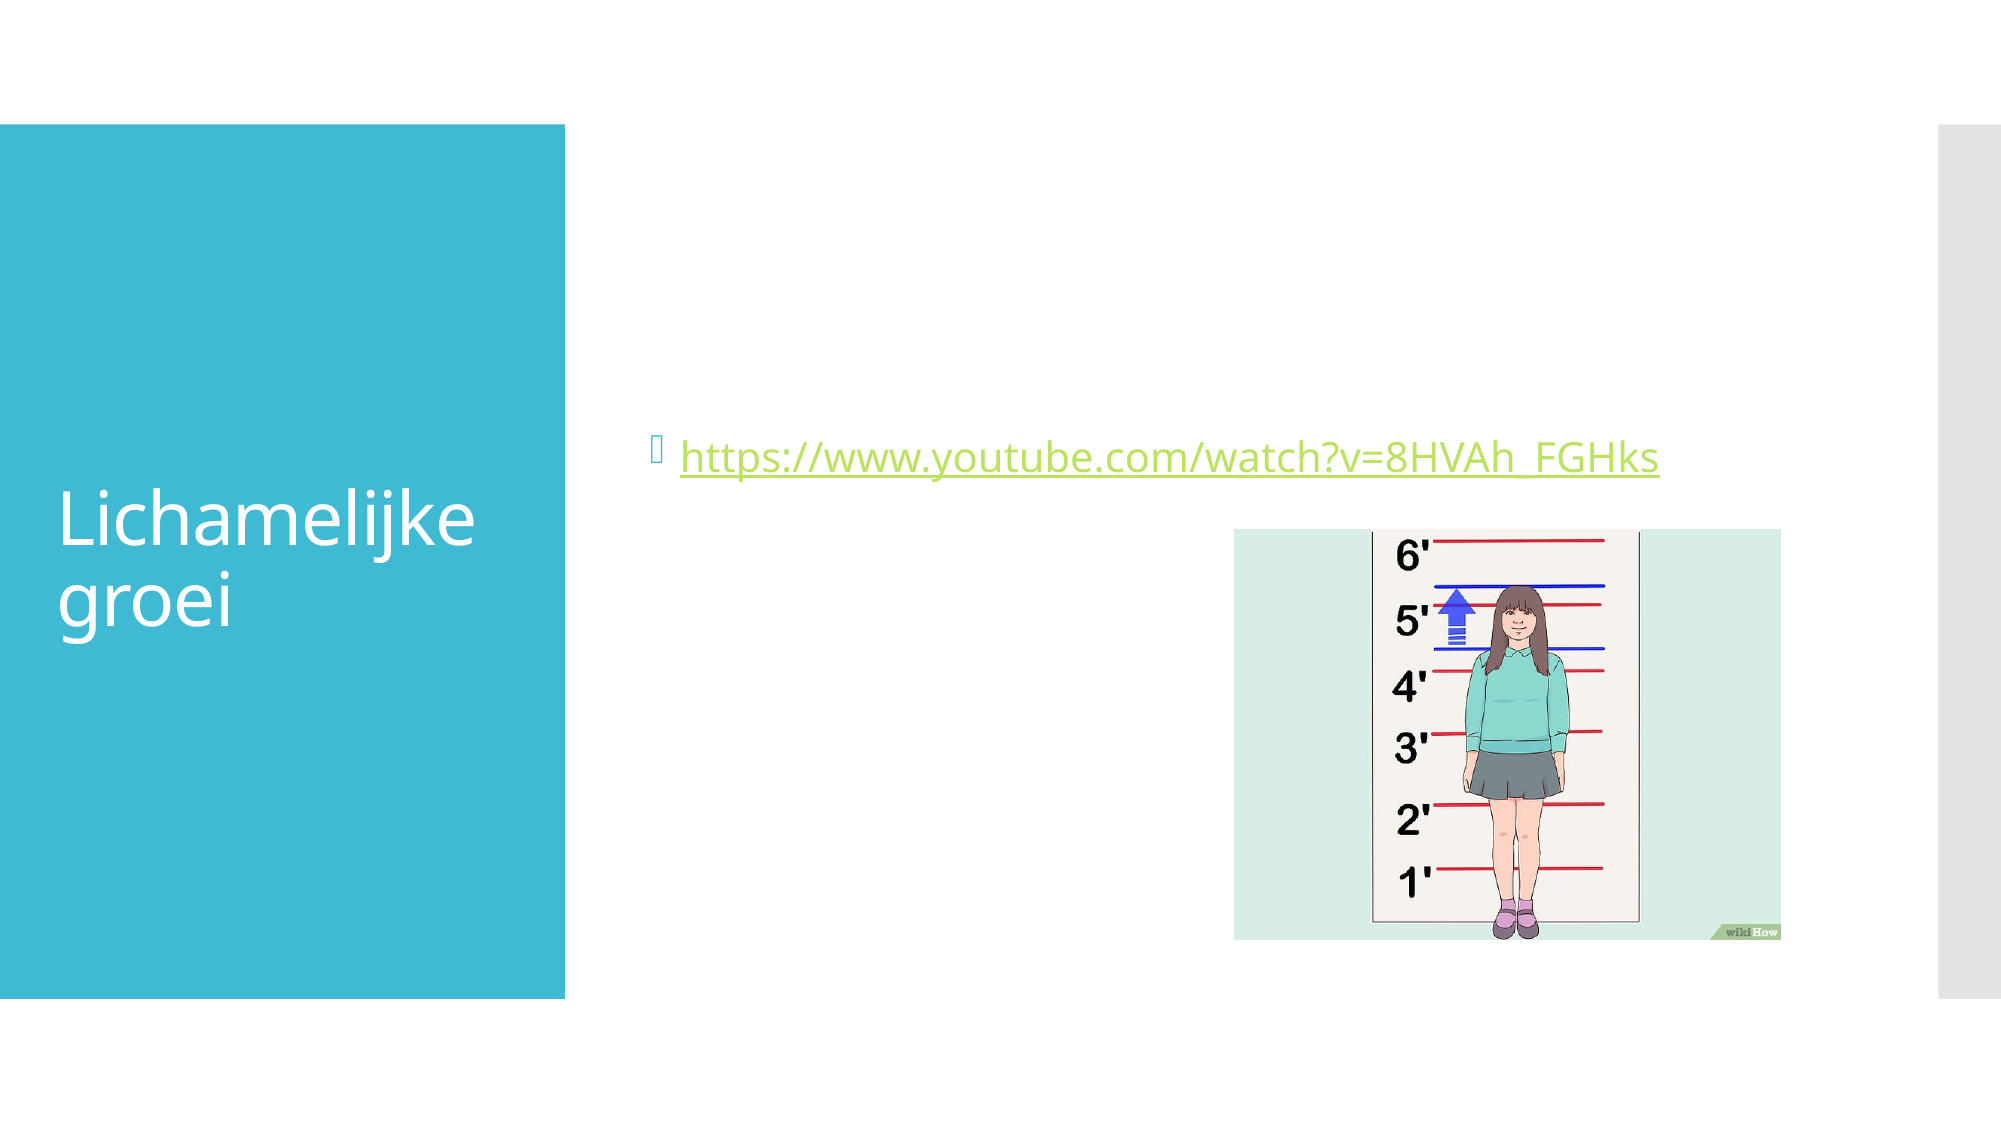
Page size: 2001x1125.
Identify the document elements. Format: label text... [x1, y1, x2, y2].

list https://www.youtube.com/watch?v=8HVAh_FGHks [634, 141, 1835, 982]
picture [1234, 529, 1781, 940]
title Lichamelijke groei [41, 184, 525, 940]
